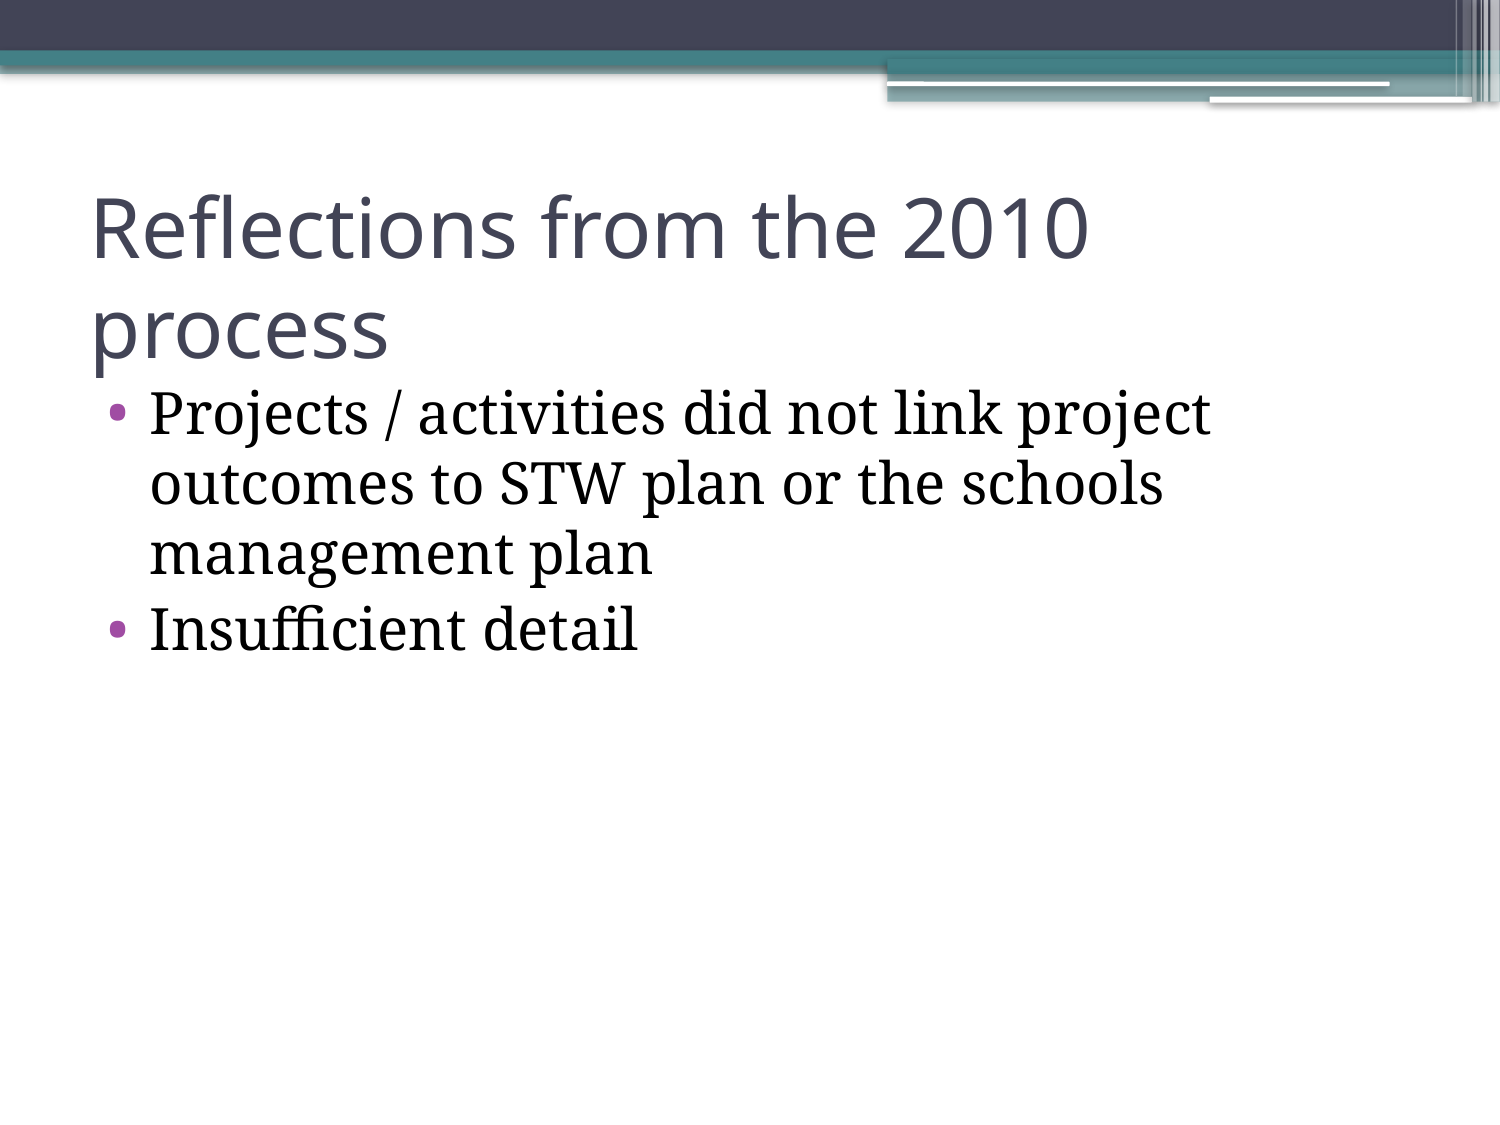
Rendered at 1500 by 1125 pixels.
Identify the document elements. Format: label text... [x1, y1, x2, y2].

list Projects / activities did not link project outcomes to STW plan or the schools management plan Insufficient detail [75, 368, 1425, 1079]
title Reflections from the 2010 process [75, 187, 1425, 363]
